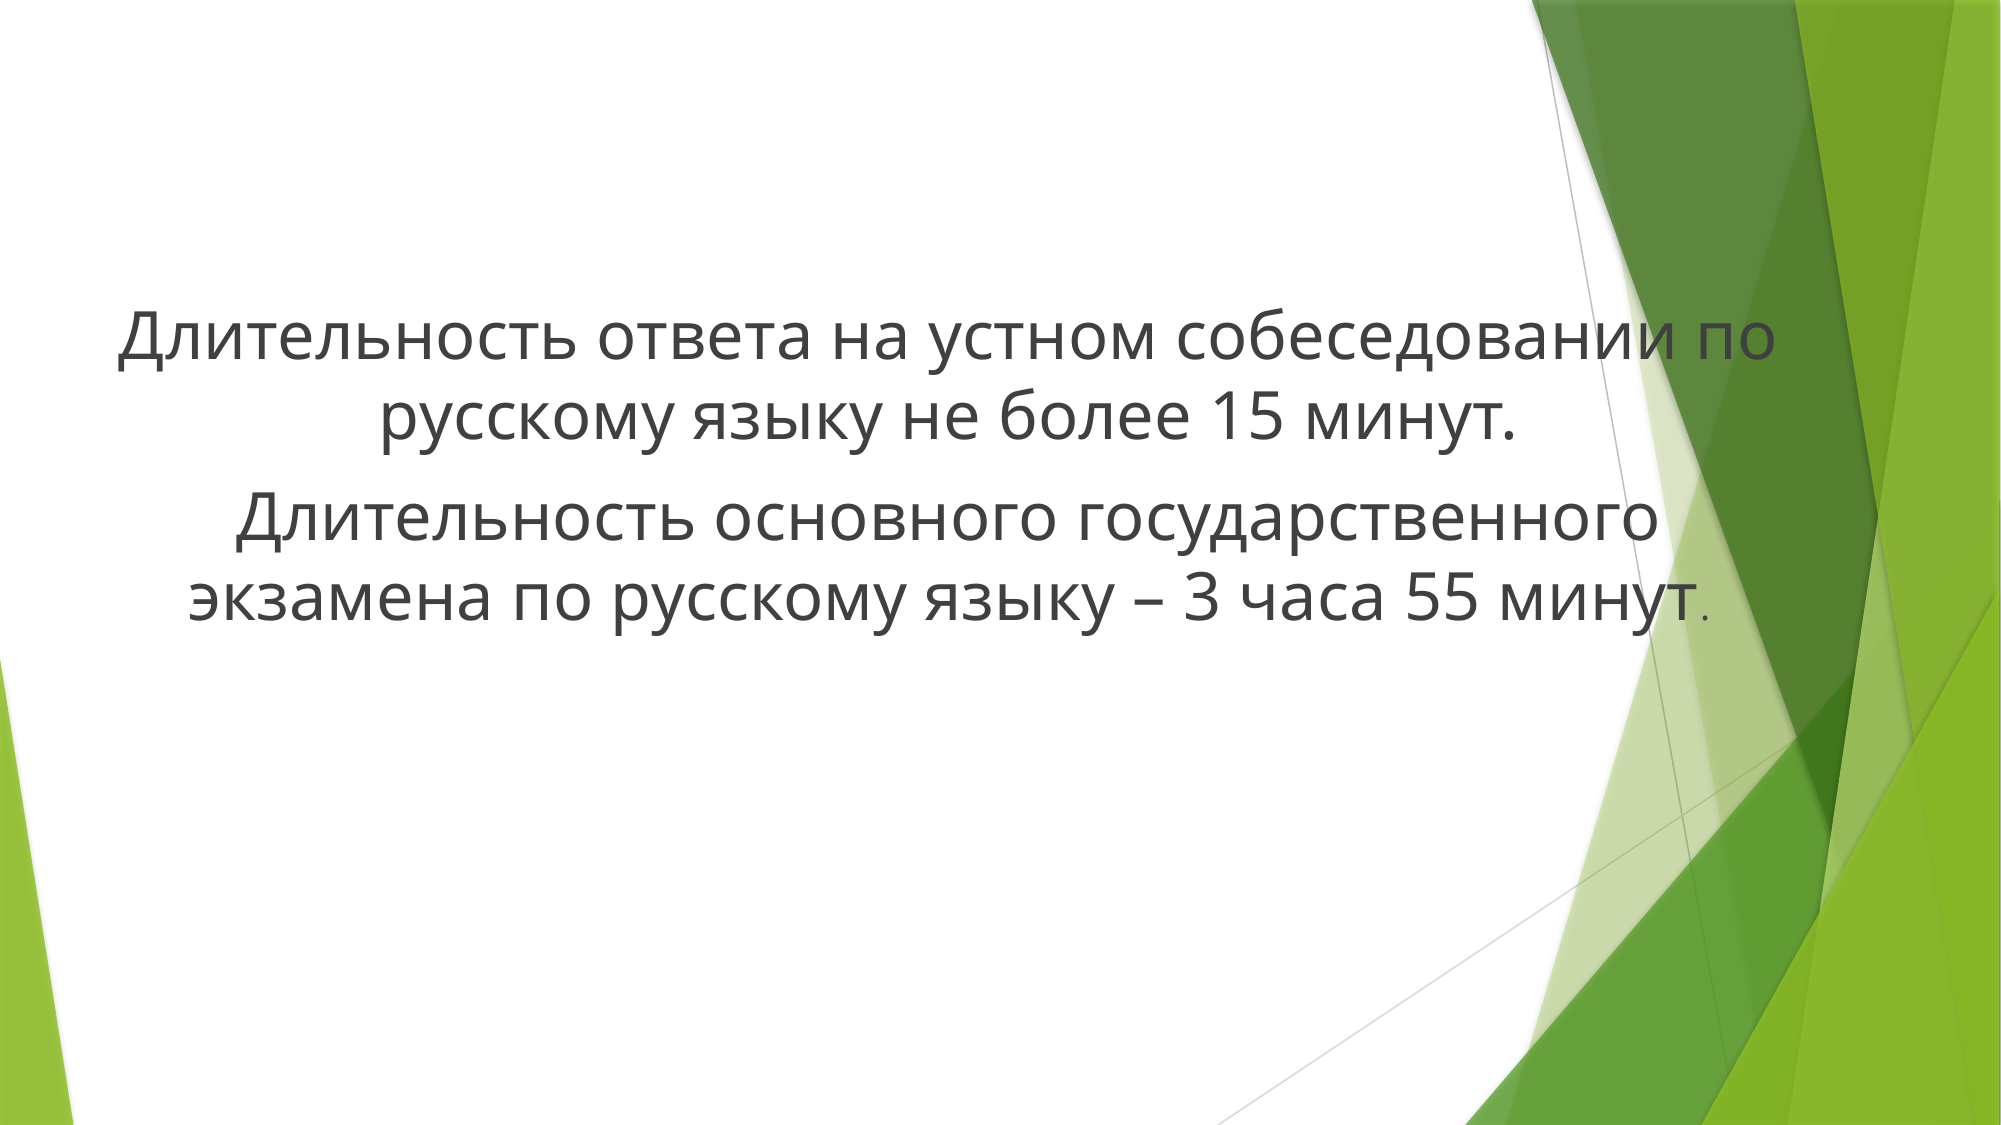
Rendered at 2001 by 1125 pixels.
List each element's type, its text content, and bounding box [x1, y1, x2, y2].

list Длительность ответа на устном собеседовании по русскому языку не более 15 минут. Длительность основного государственного экзамена по русскому языку – 3 часа 55 минут. [86, 285, 1812, 754]
